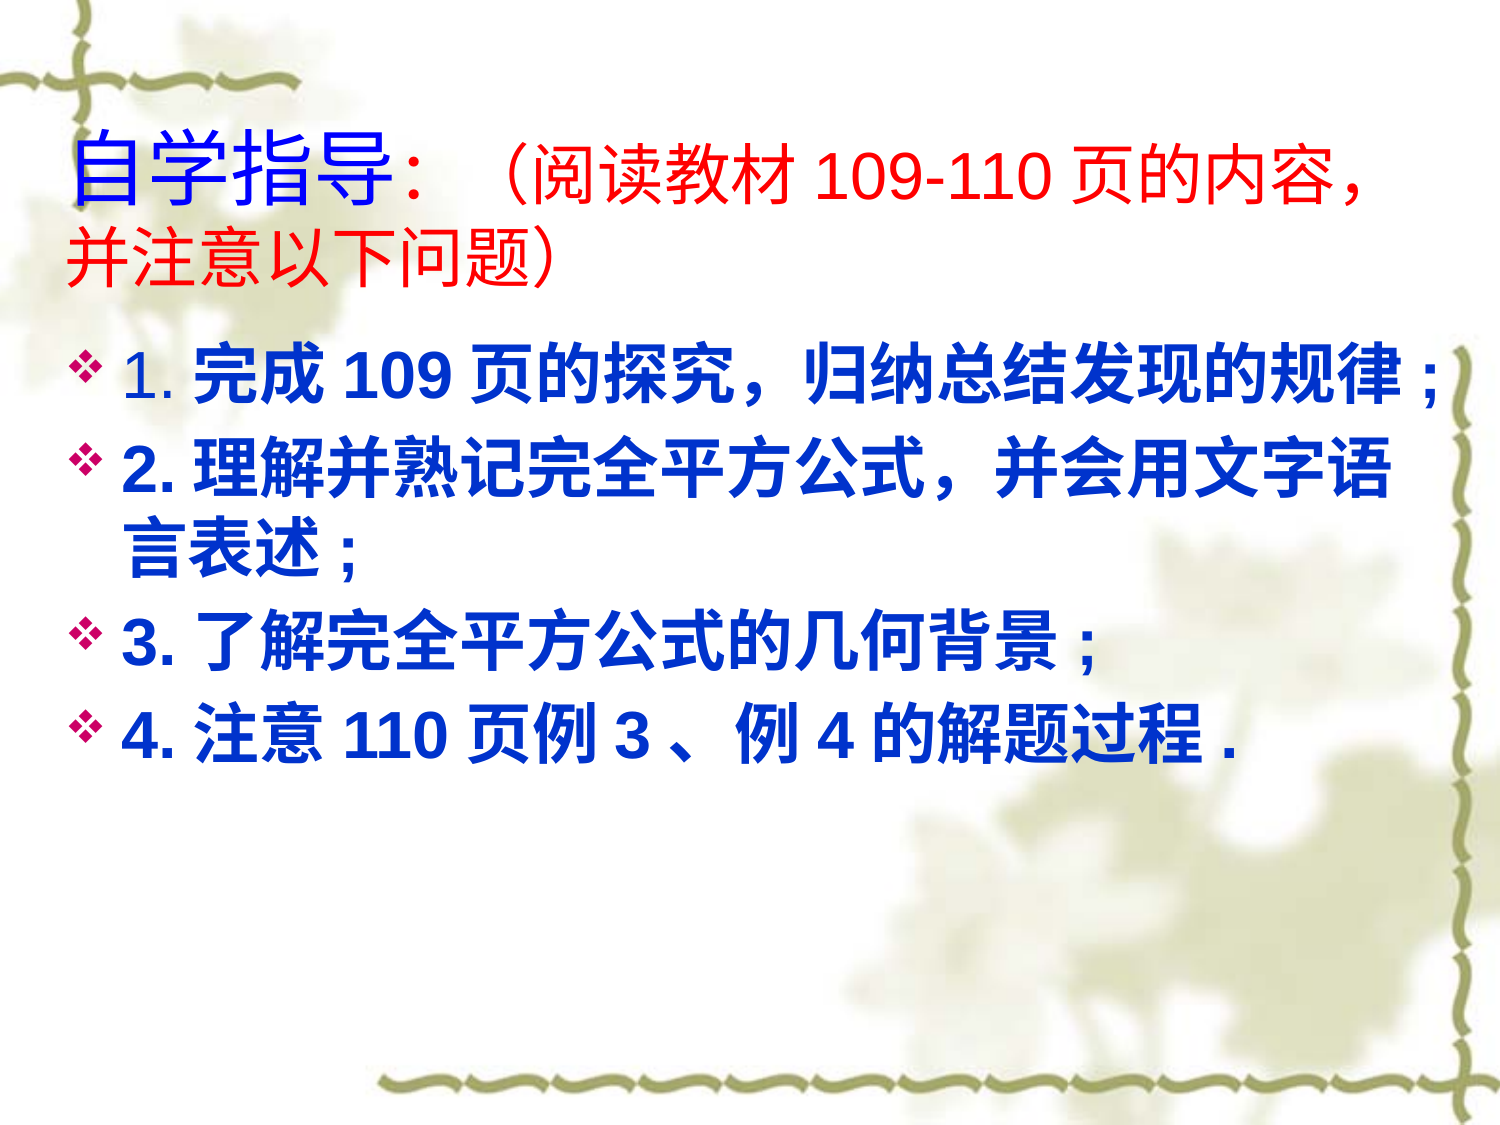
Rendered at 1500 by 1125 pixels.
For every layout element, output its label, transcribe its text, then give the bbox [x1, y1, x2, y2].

list 1.完成109页的探究，归纳总结发现的规律; 2.理解并熟记完全平方公式，并会用文字语言表述; 3.了解完全平方公式的几何背景; 4.注意110页例3、例4的解题过程. [49, 324, 1452, 963]
picture [0, 0, 1500, 1125]
title 自学指导：（阅读教材109-110页的内容，并注意以下问题） [49, 112, 1451, 301]
